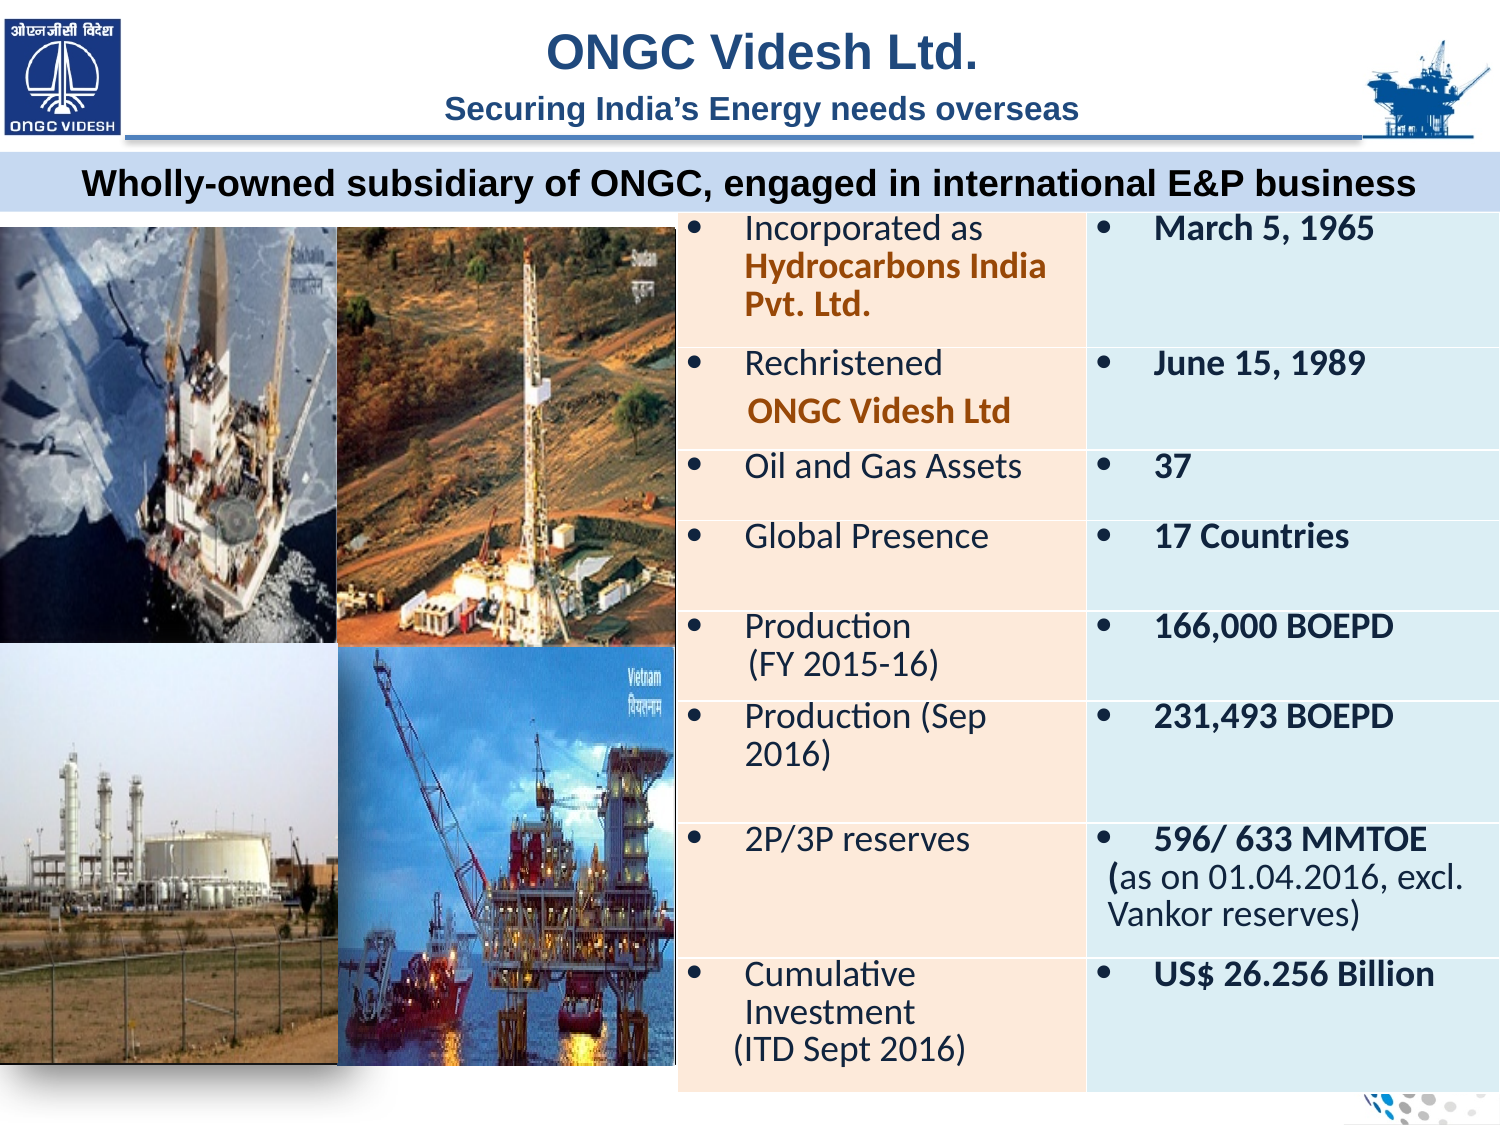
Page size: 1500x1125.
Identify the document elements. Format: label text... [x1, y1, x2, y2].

table_cell June 15, 1989 [1087, 348, 1499, 449]
list ONGC Videsh Ltd. Securing India’s Energy needs overseas [249, 12, 1275, 151]
table_cell Rechristened ONGC Videsh Ltd [679, 348, 1086, 449]
table_cell 596/ 633 MMTOE (as on 01.04.2016, excl. Vankor reserves) [1087, 824, 1499, 957]
table_cell US$ 26.256 Billion [1087, 959, 1499, 1092]
table_cell Cumulative Investment (ITD Sept 2016) [678, 959, 1086, 1092]
table_header March 5, 1965 [1087, 213, 1499, 347]
picture [0, 12, 125, 143]
table_header Incorporated as Hydrocarbons India Pvt. Ltd. [678, 213, 1086, 347]
table_cell 231,493 BOEPD [1087, 702, 1499, 822]
table_cell Production (Sep 2016) [679, 702, 1086, 822]
table_cell Production (FY 2015-16) [679, 612, 1086, 700]
picture [1362, 32, 1494, 145]
picture [1343, 1094, 1500, 1125]
table_cell Oil and Gas Assets [679, 451, 1086, 520]
table_cell 166,000 BOEPD [1087, 612, 1499, 700]
table_cell 37 [1087, 451, 1499, 520]
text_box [0, 227, 676, 1066]
table_cell Global Presence [679, 521, 1086, 610]
table_cell 17 Countries [1087, 521, 1499, 610]
table_cell 2P/3P reserves [679, 824, 1086, 957]
text_box Wholly-owned subsidiary of ONGC, engaged in international E&P business [0, 151, 1500, 212]
